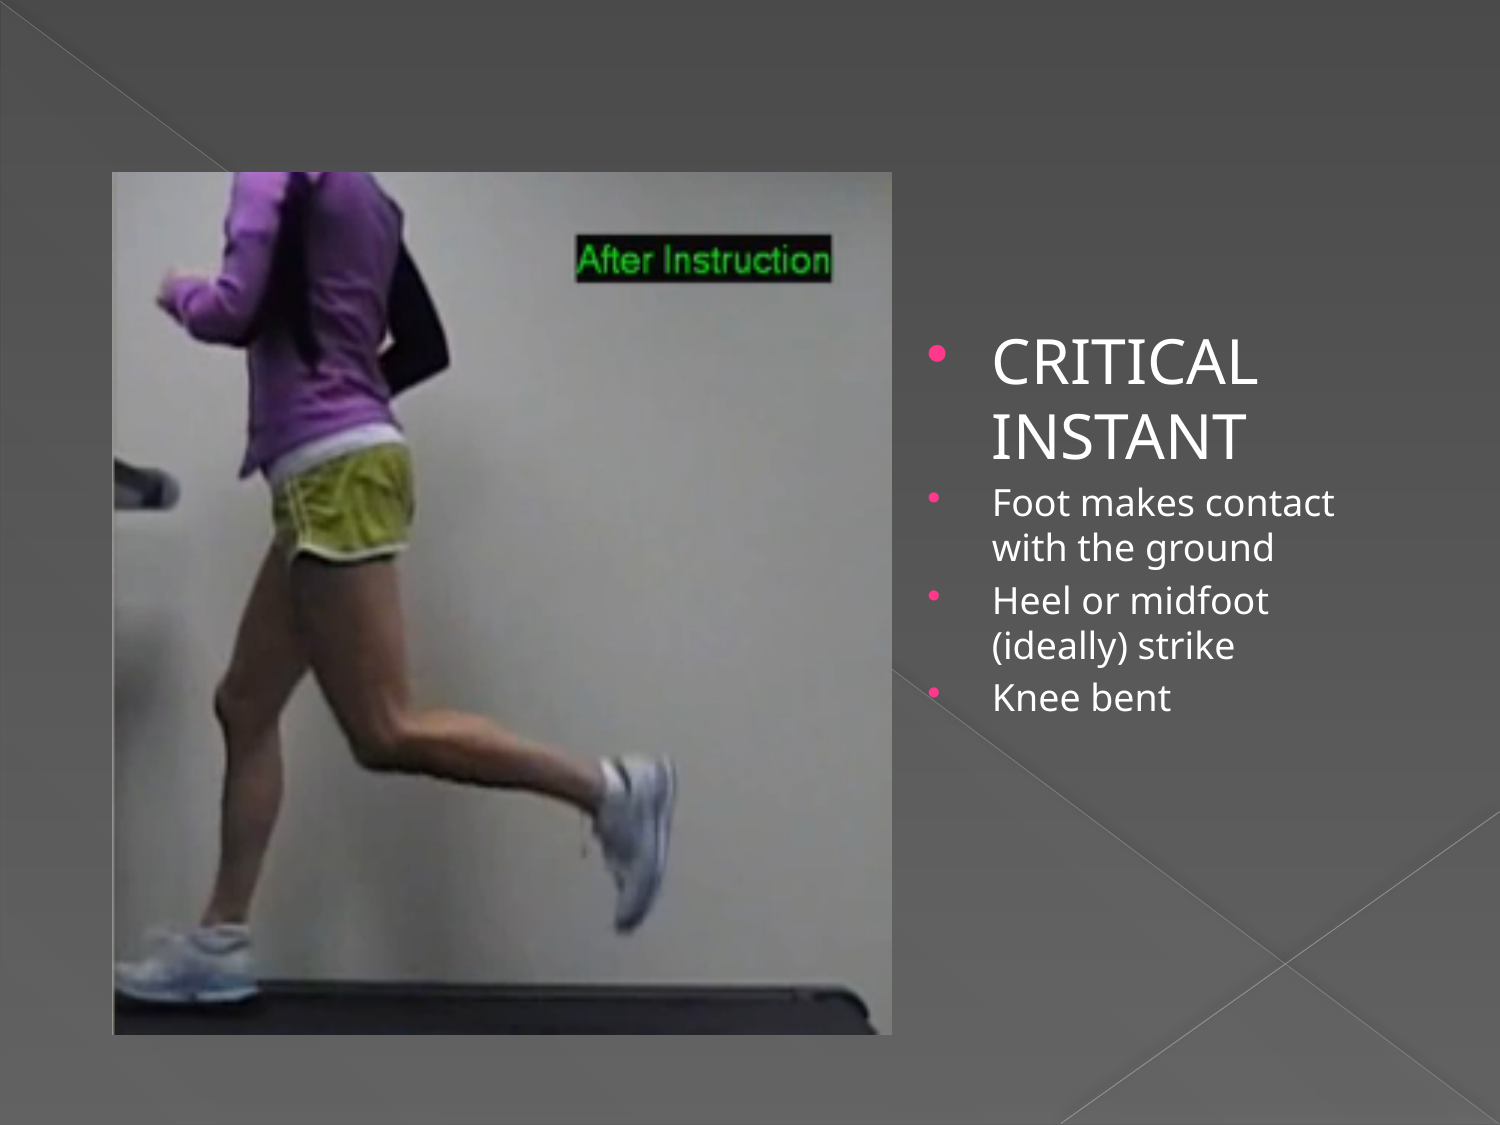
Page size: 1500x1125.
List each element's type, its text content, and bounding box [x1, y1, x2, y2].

picture [111, 172, 892, 1036]
list CRITICAL INSTANT Foot makes contact with the ground Heel or midfoot (ideally) strike Knee bent [903, 314, 1425, 1059]
